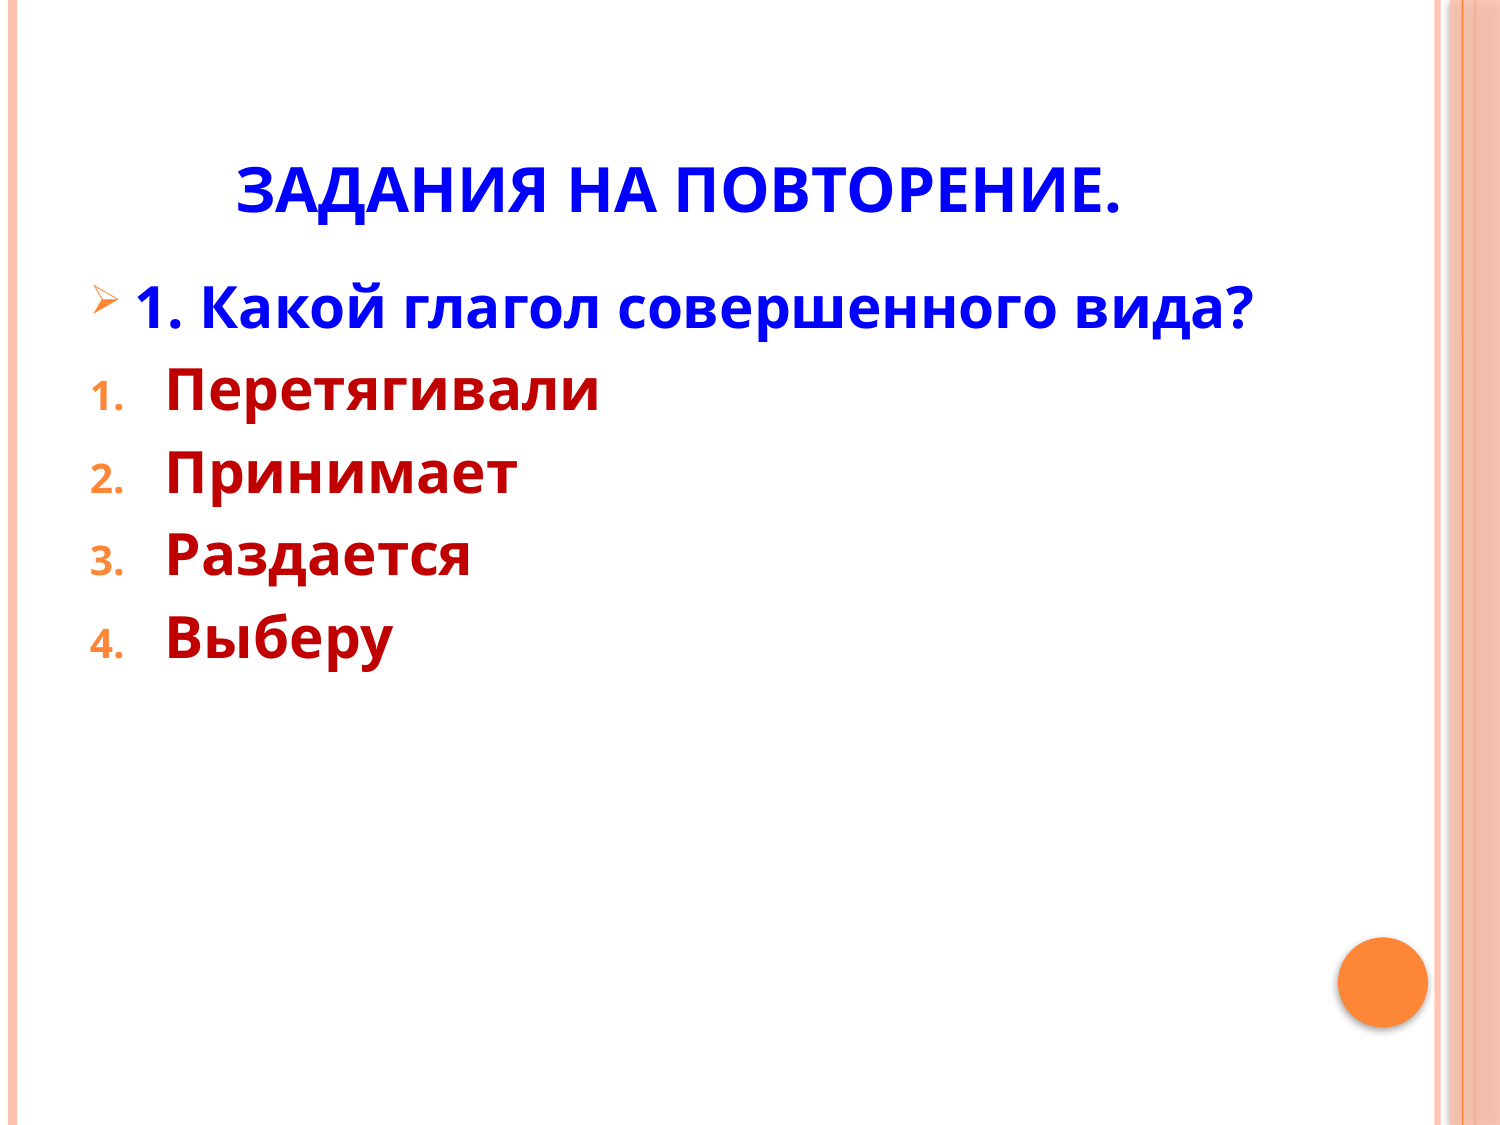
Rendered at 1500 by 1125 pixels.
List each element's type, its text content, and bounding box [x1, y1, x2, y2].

list 1. Какой глагол совершенного вида? Перетягивали Принимает Раздается Выберу [75, 262, 1300, 1062]
title Задания на повторение. [75, 45, 1300, 233]
